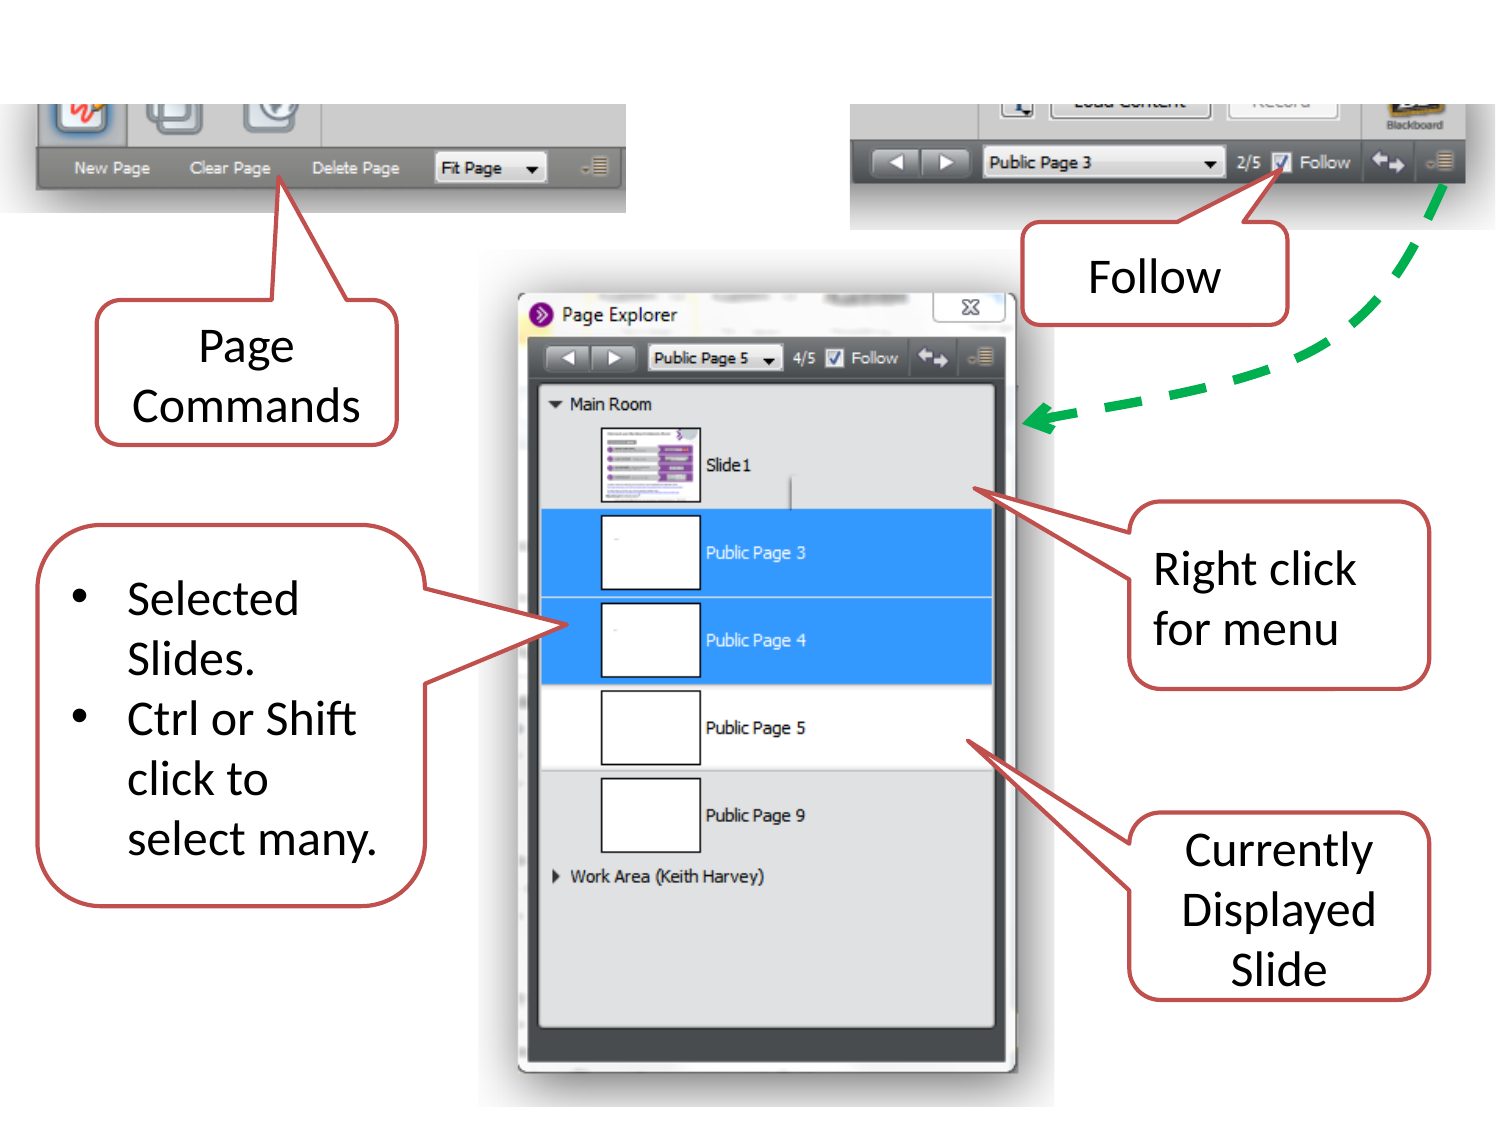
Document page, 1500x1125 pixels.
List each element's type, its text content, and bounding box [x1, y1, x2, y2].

text_box Right click for menu [1059, 499, 1432, 692]
text_box [1059, 238, 1419, 417]
picture [849, 104, 1496, 231]
text_box Selected Slides. Ctrl or Shift click to select many. [35, 522, 472, 909]
text_box Follow [1020, 238, 1290, 328]
picture [478, 249, 1055, 1107]
picture [0, 104, 627, 213]
text_box Currently Displayed Slide [1059, 796, 1432, 1003]
text_box Page Commands [94, 222, 399, 448]
